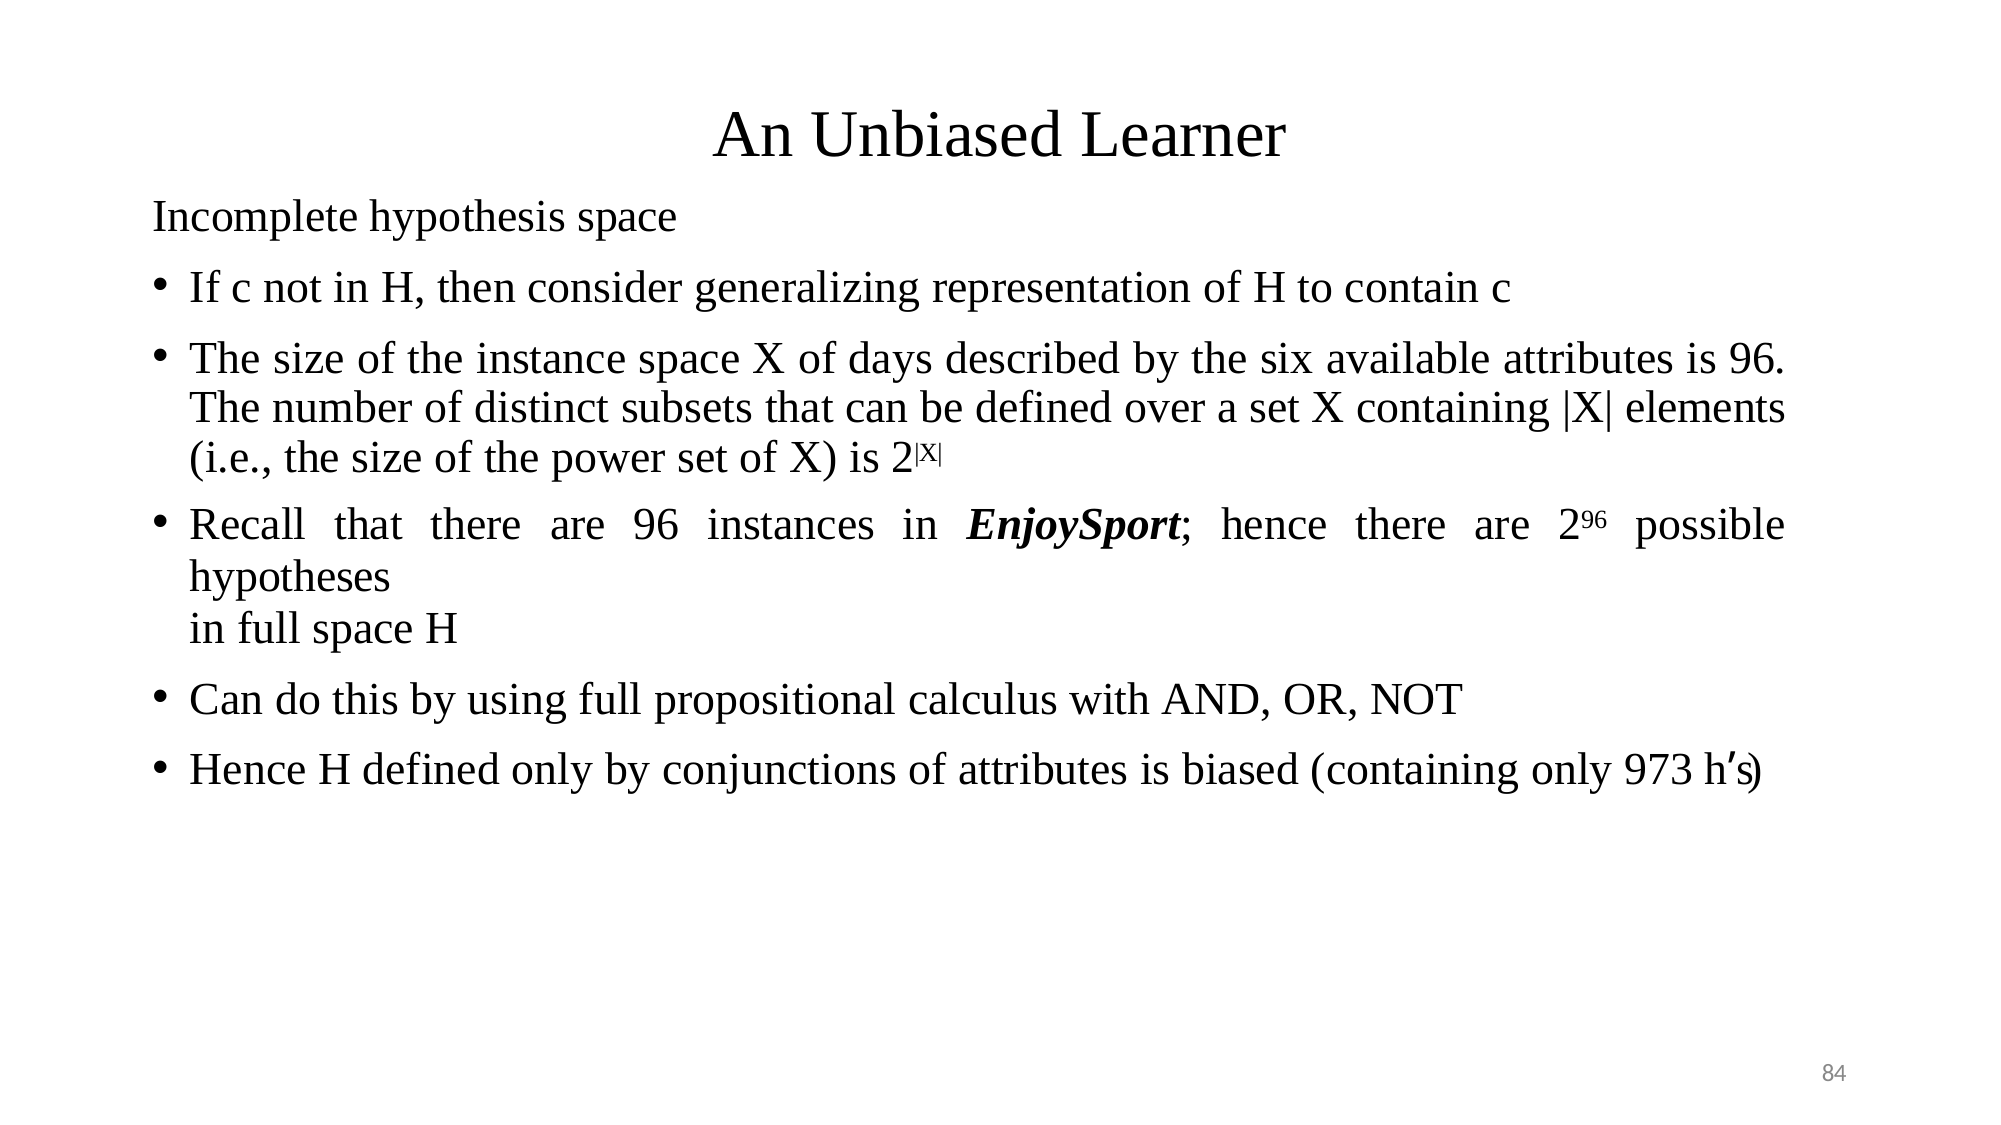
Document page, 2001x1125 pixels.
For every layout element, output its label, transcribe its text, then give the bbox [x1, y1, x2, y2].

slide_number 84 [1815, 1060, 1856, 1125]
text_box Incomplete hypothesis space If c not in H, then consider generalizing representation of H to contain c The size of the instance space X of days described by the six available attributes is 96. The number of distinct subsets that can be defined over a set X containing |X| elements (i.e., the size of the power set of X) is 2|X| Recall that there are 96 instances in EnjoySport; hence there are 296 possible hypotheses in full space H Can do this by using full propositional calculus with AND, OR, NOT Hence H defined only by conjunctions of attributes is biased (containing only 973 h’s) [146, 168, 1817, 794]
title An Unbiased Learner [710, 87, 1290, 168]
